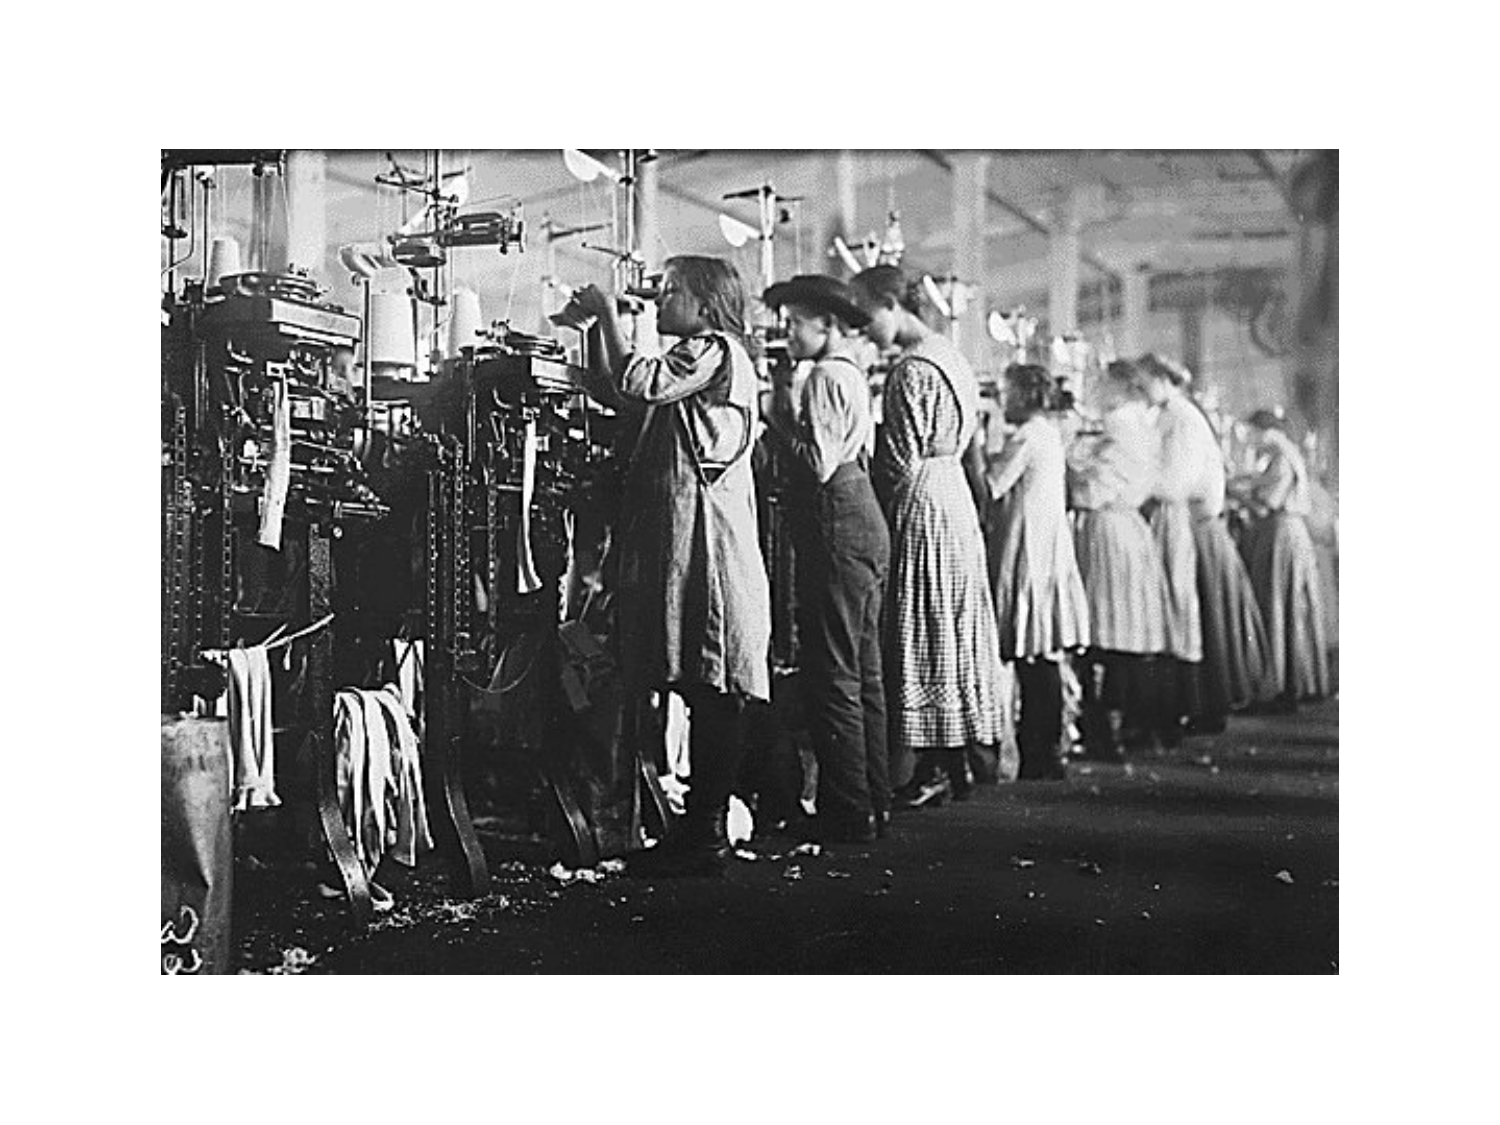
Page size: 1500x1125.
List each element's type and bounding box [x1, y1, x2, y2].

picture [160, 149, 1339, 976]
